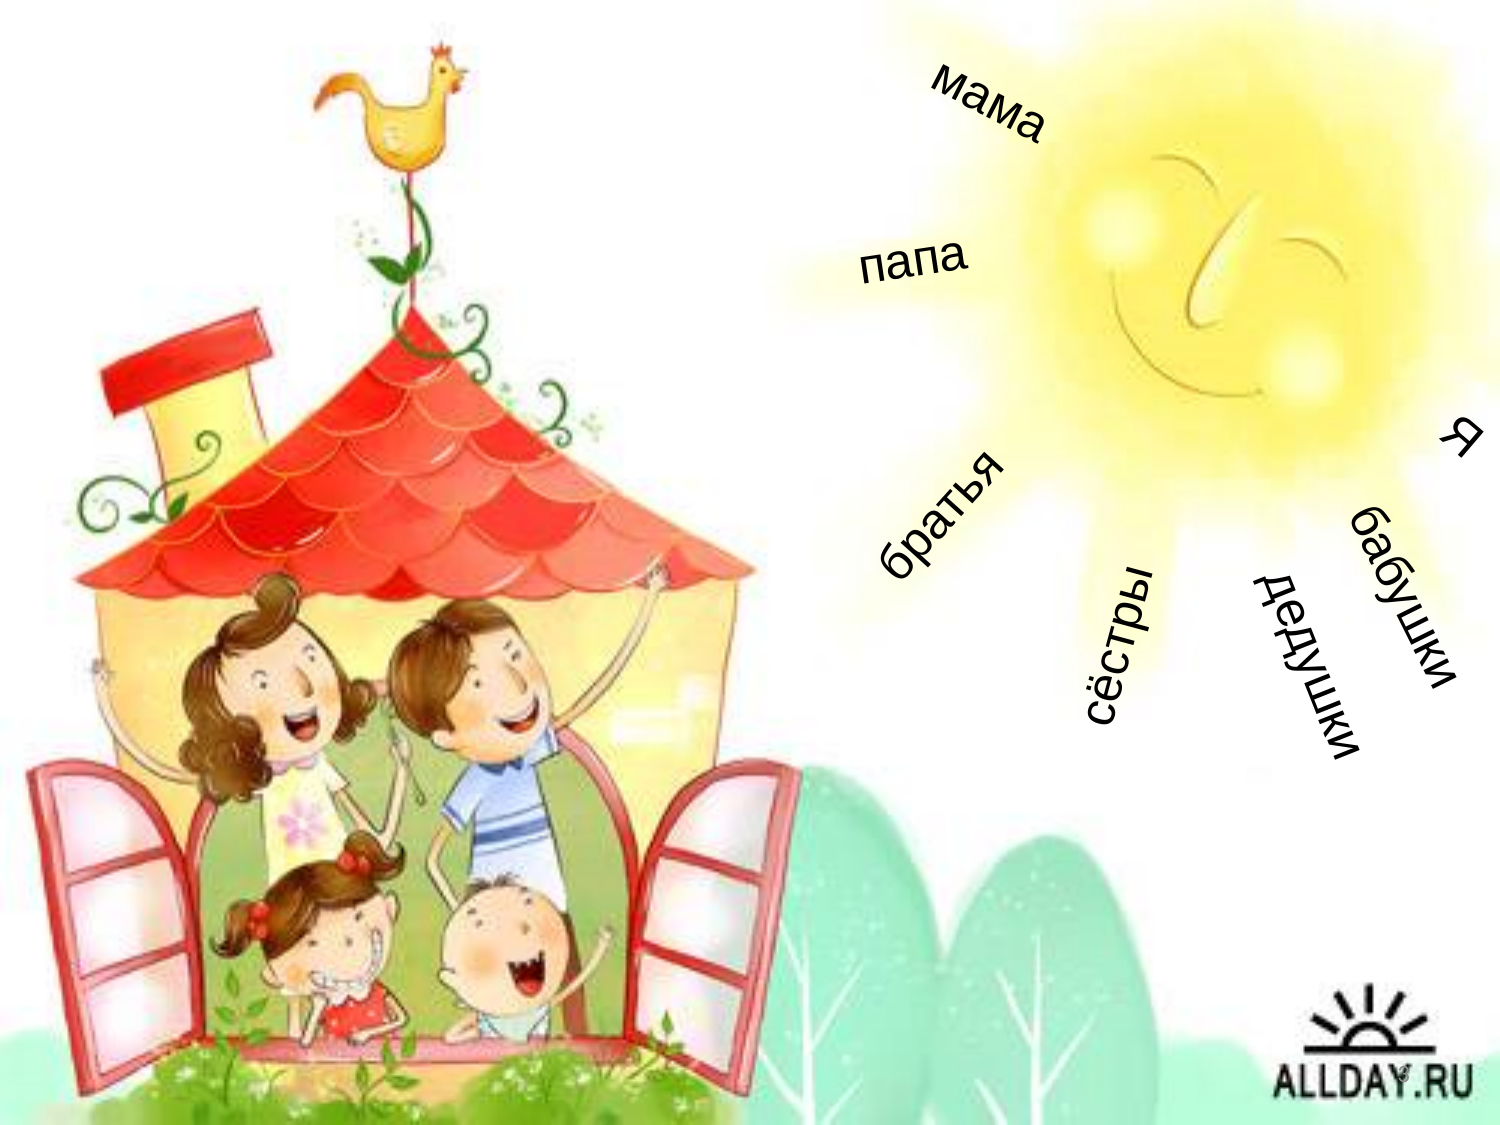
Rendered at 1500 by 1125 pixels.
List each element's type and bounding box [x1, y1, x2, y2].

list [0, 0, 1500, 1125]
